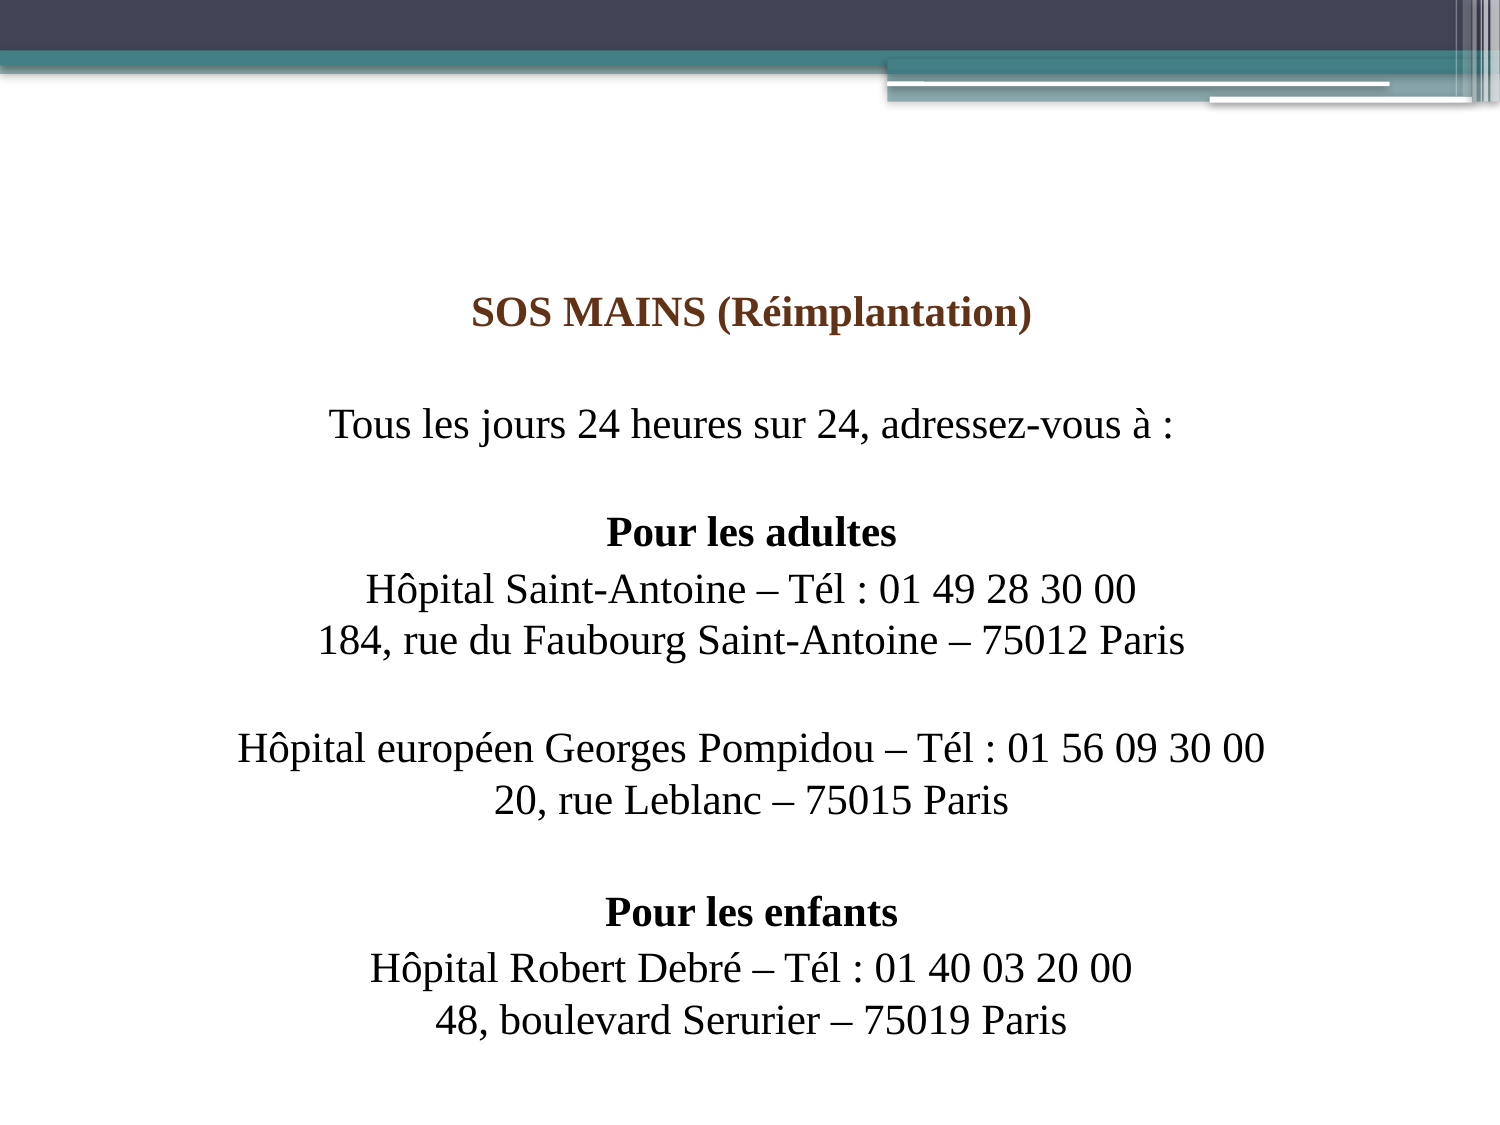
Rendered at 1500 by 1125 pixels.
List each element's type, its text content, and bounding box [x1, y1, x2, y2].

list SOS MAINS (Réimplantation) Tous les jours 24 heures sur 24, adressez-vous à : Pour les adultes Hôpital Saint-Antoine – Tél : 01 49 28 30 00 184, rue du Faubourg Saint-Antoine – 75012 Paris Hôpital européen Georges Pompidou – Tél : 01 56 09 30 00 20, rue Leblanc – 75015 Paris Pour les enfants Hôpital Robert Debré – Tél : 01 40 03 20 00 48, boulevard Serurier – 75019 Paris [76, 219, 1427, 1055]
